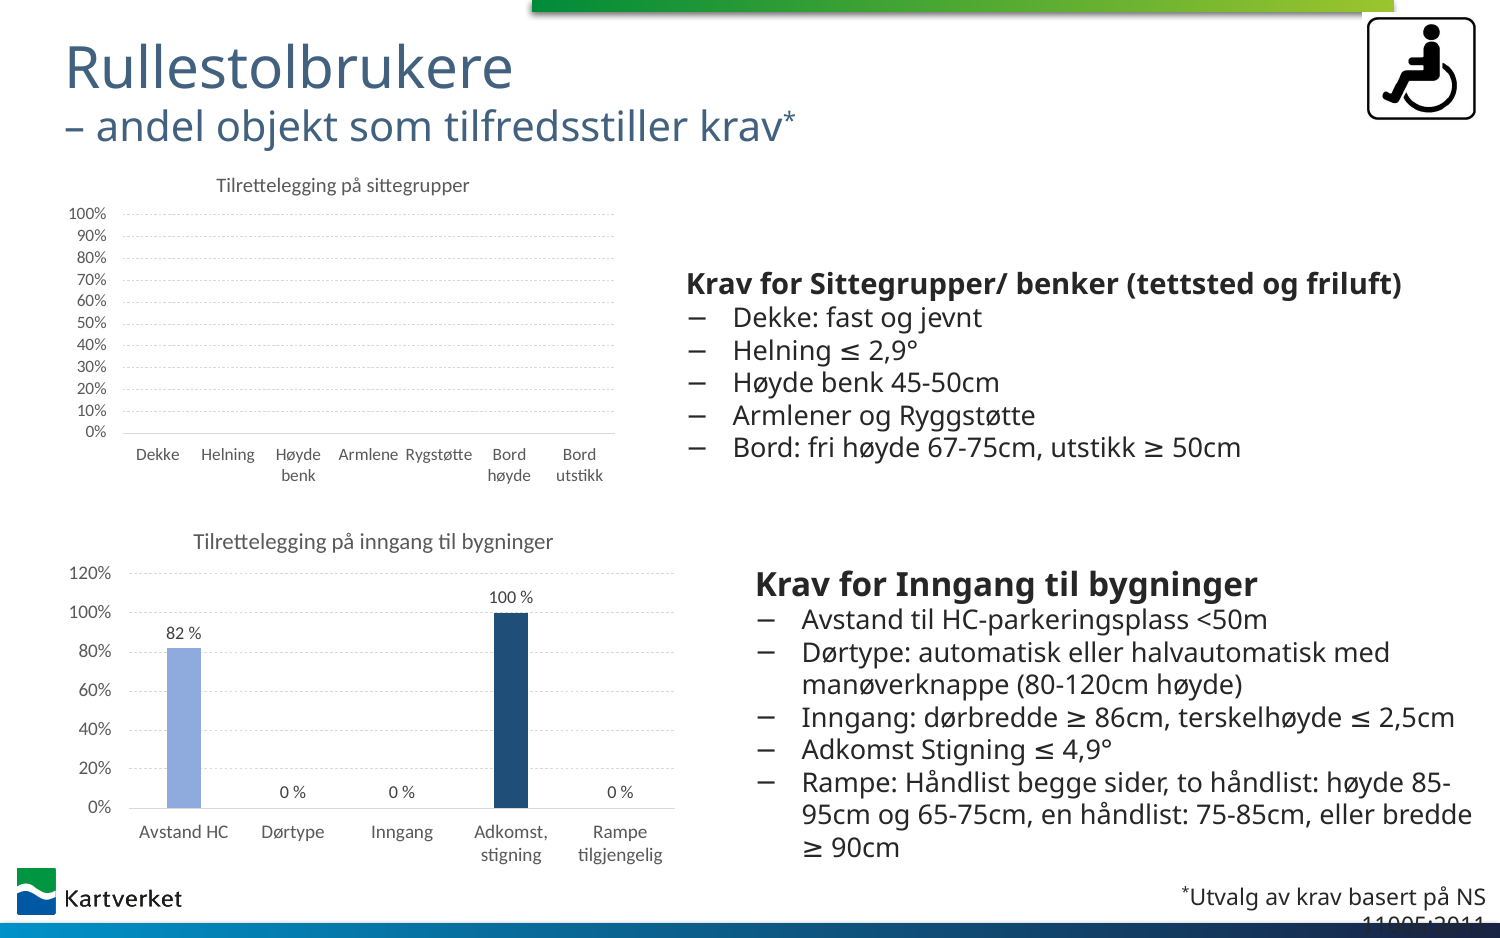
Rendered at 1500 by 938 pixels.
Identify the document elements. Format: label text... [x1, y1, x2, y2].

text_box *Utvalg av krav basert på NS 11005:2011 [1068, 873, 1500, 938]
text_box Krav for Inngang til bygninger Avstand til HC-parkeringsplass <50m Dørtype: automatisk eller halvautomatisk med manøverknappe (80-120cm høyde) Inngang: dørbredde ≥ 86cm, terskelhøyde ≤ 2,5cm Adkomst Stigning ≤ 4,9° Rampe: Håndlist begge sider, to håndlist: høyde 85-95cm og 65-75cm, en håndlist: 75-85cm, eller bredde ≥ 90cm [740, 555, 1491, 870]
text_box Krav for Sittegrupper/ benker (tettsted og friluft) Dekke: fast og jevnt Helning ≤ 2,9° Høyde benk 45-50cm Armlener og Ryggstøtte Bord: fri høyde 67-75cm, utstikk ≥ 50cm [670, 258, 1418, 471]
picture [62, 166, 625, 492]
picture [1362, 12, 1481, 126]
picture [62, 520, 686, 874]
text_box Rullestolbrukere – andel objekt som tilfredsstiller krav* [49, 25, 1431, 158]
